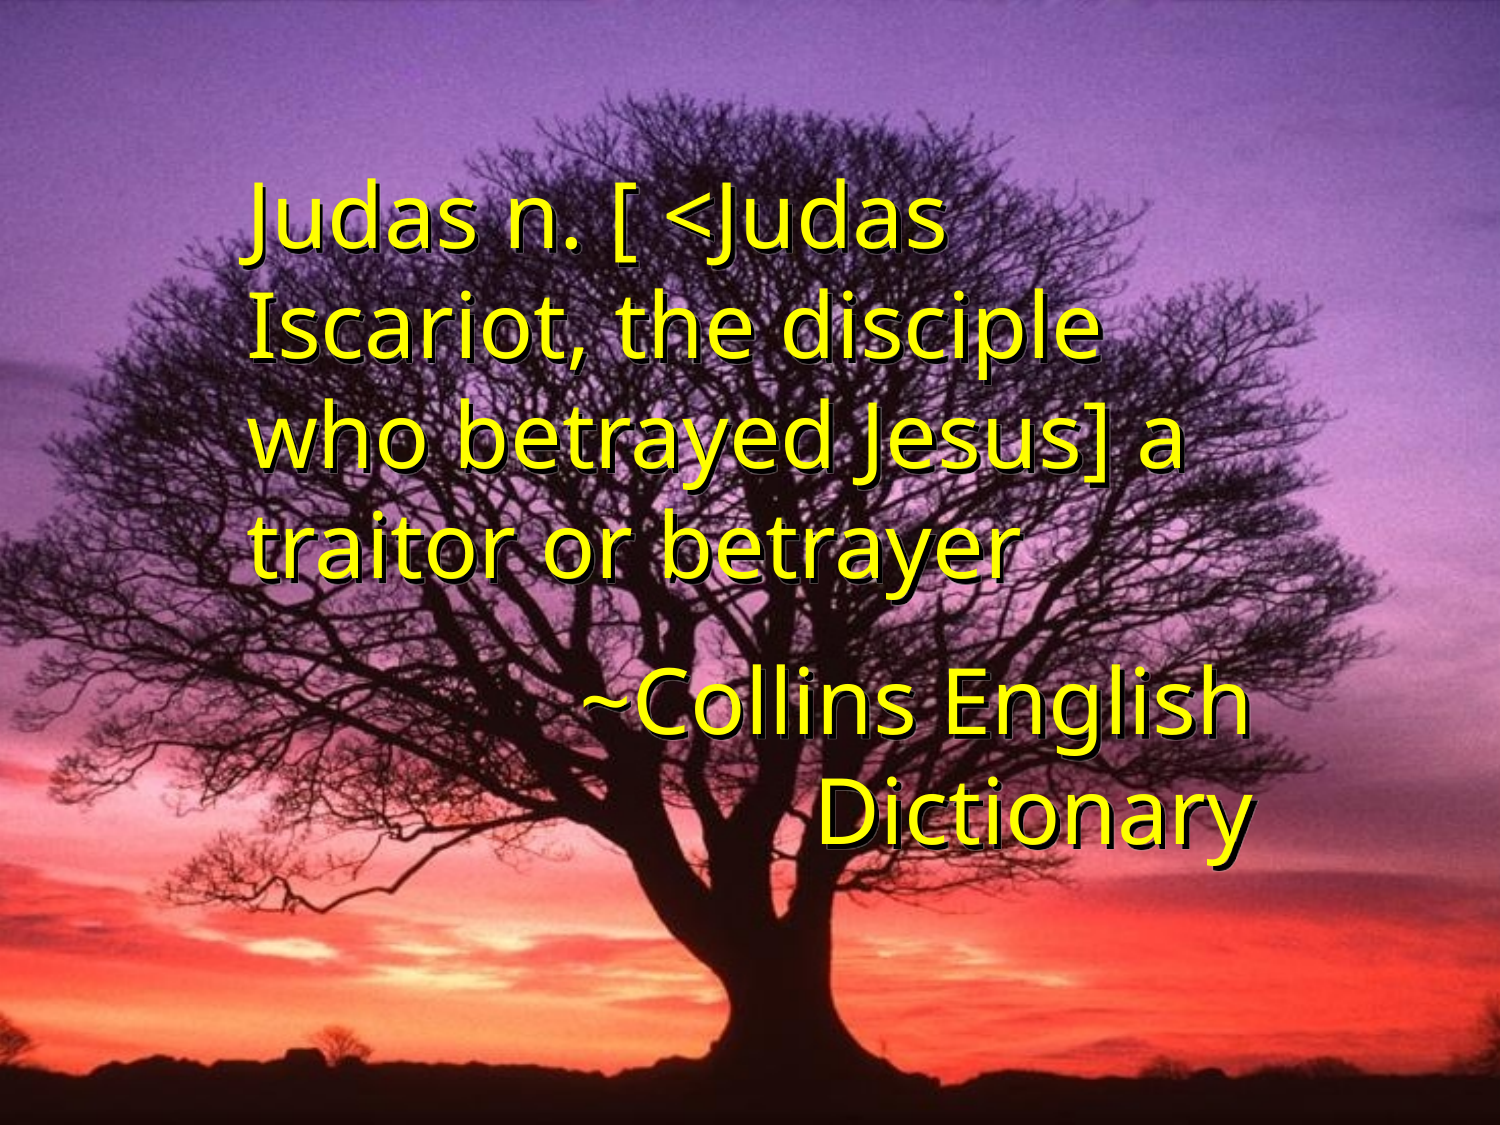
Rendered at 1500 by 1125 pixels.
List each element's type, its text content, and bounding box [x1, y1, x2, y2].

text_box Judas n. [ <Judas Iscariot, the disciple who betrayed Jesus] a traitor or betrayer ~Collins English Dictionary [231, 149, 1269, 871]
picture [0, 0, 1500, 1125]
